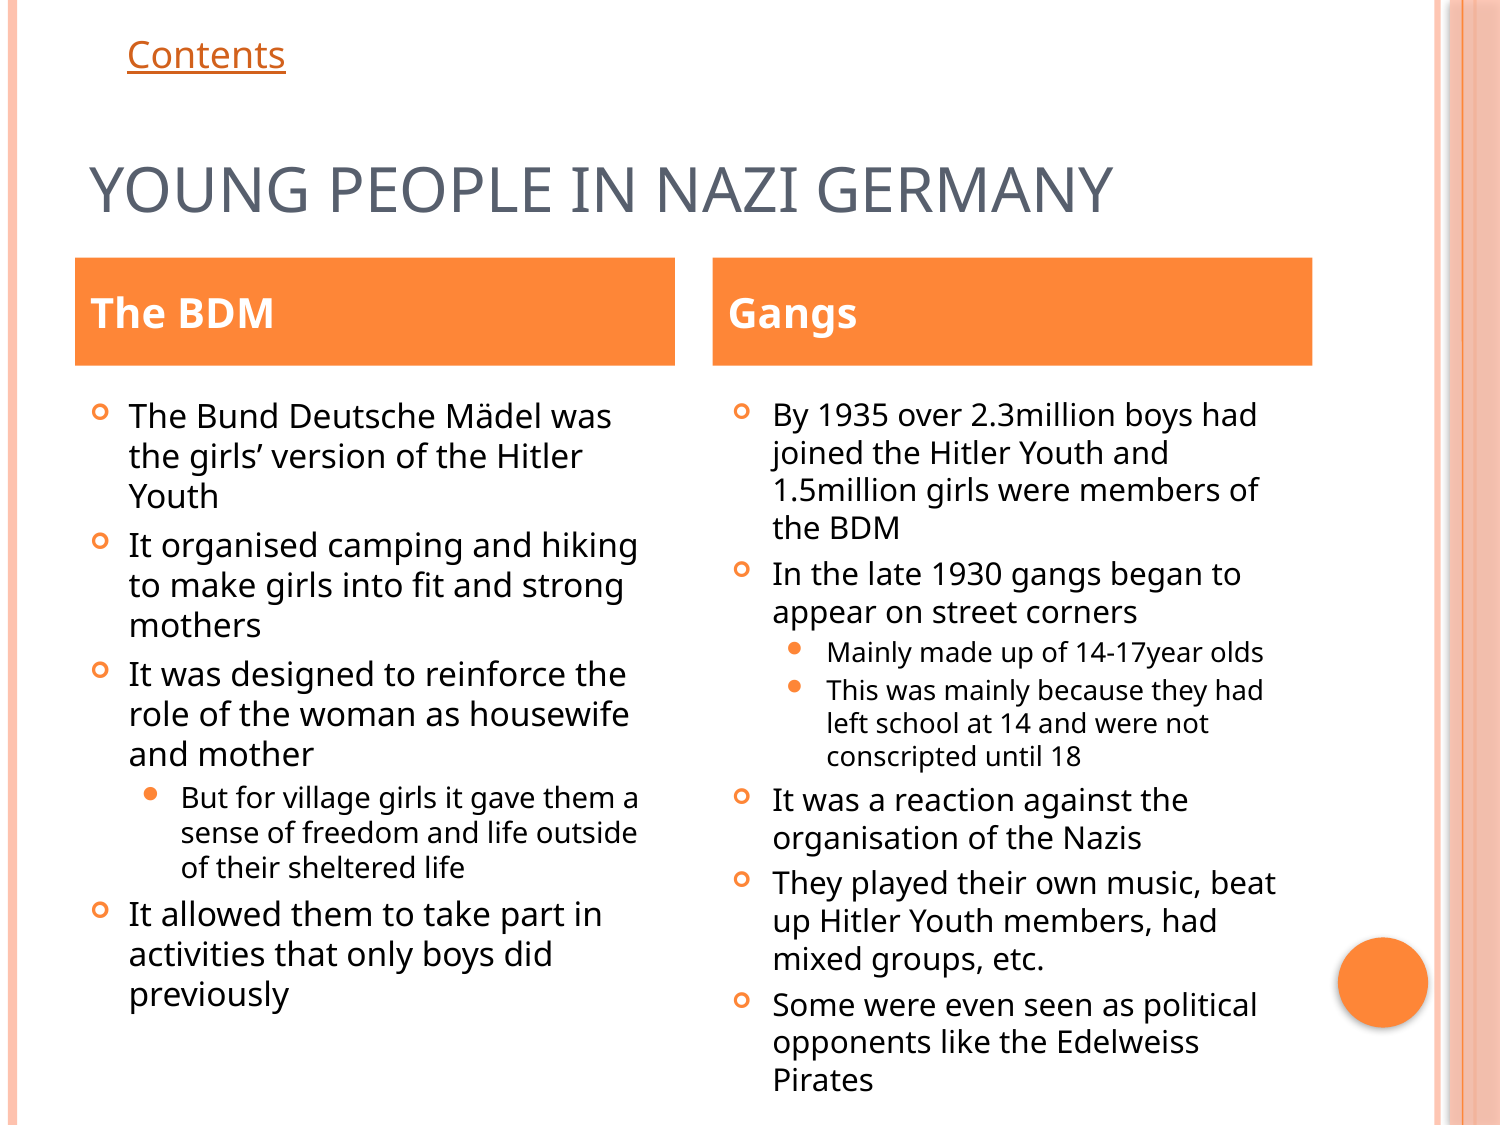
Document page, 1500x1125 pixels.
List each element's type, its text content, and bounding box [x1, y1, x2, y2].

list Gangs [712, 257, 1313, 366]
list The BDM [74, 257, 676, 366]
list By 1935 over 2.3million boys had joined the Hitler Youth and 1.5million girls were members of the BDM In the late 1930 gangs began to appear on street corners Mainly made up of 14-17year olds This was mainly because they had left school at 14 and were not conscripted until 18 It was a reaction against the organisation of the Nazis They played their own music, beat up Hitler Youth members, had mixed groups, etc. Some were even seen as political opponents like the Edelweiss Pirates [716, 387, 1318, 1125]
title Young People in Nazi Germany [75, 44, 1313, 233]
list The Bund Deutsche Mädel was the girls’ version of the Hitler Youth It organised camping and hiking to make girls into fit and strong mothers It was designed to reinforce the role of the woman as housewife and mother But for village girls it gave them a sense of freedom and life outside of their sheltered life It allowed them to take part in activities that only boys did previously [74, 387, 676, 1026]
